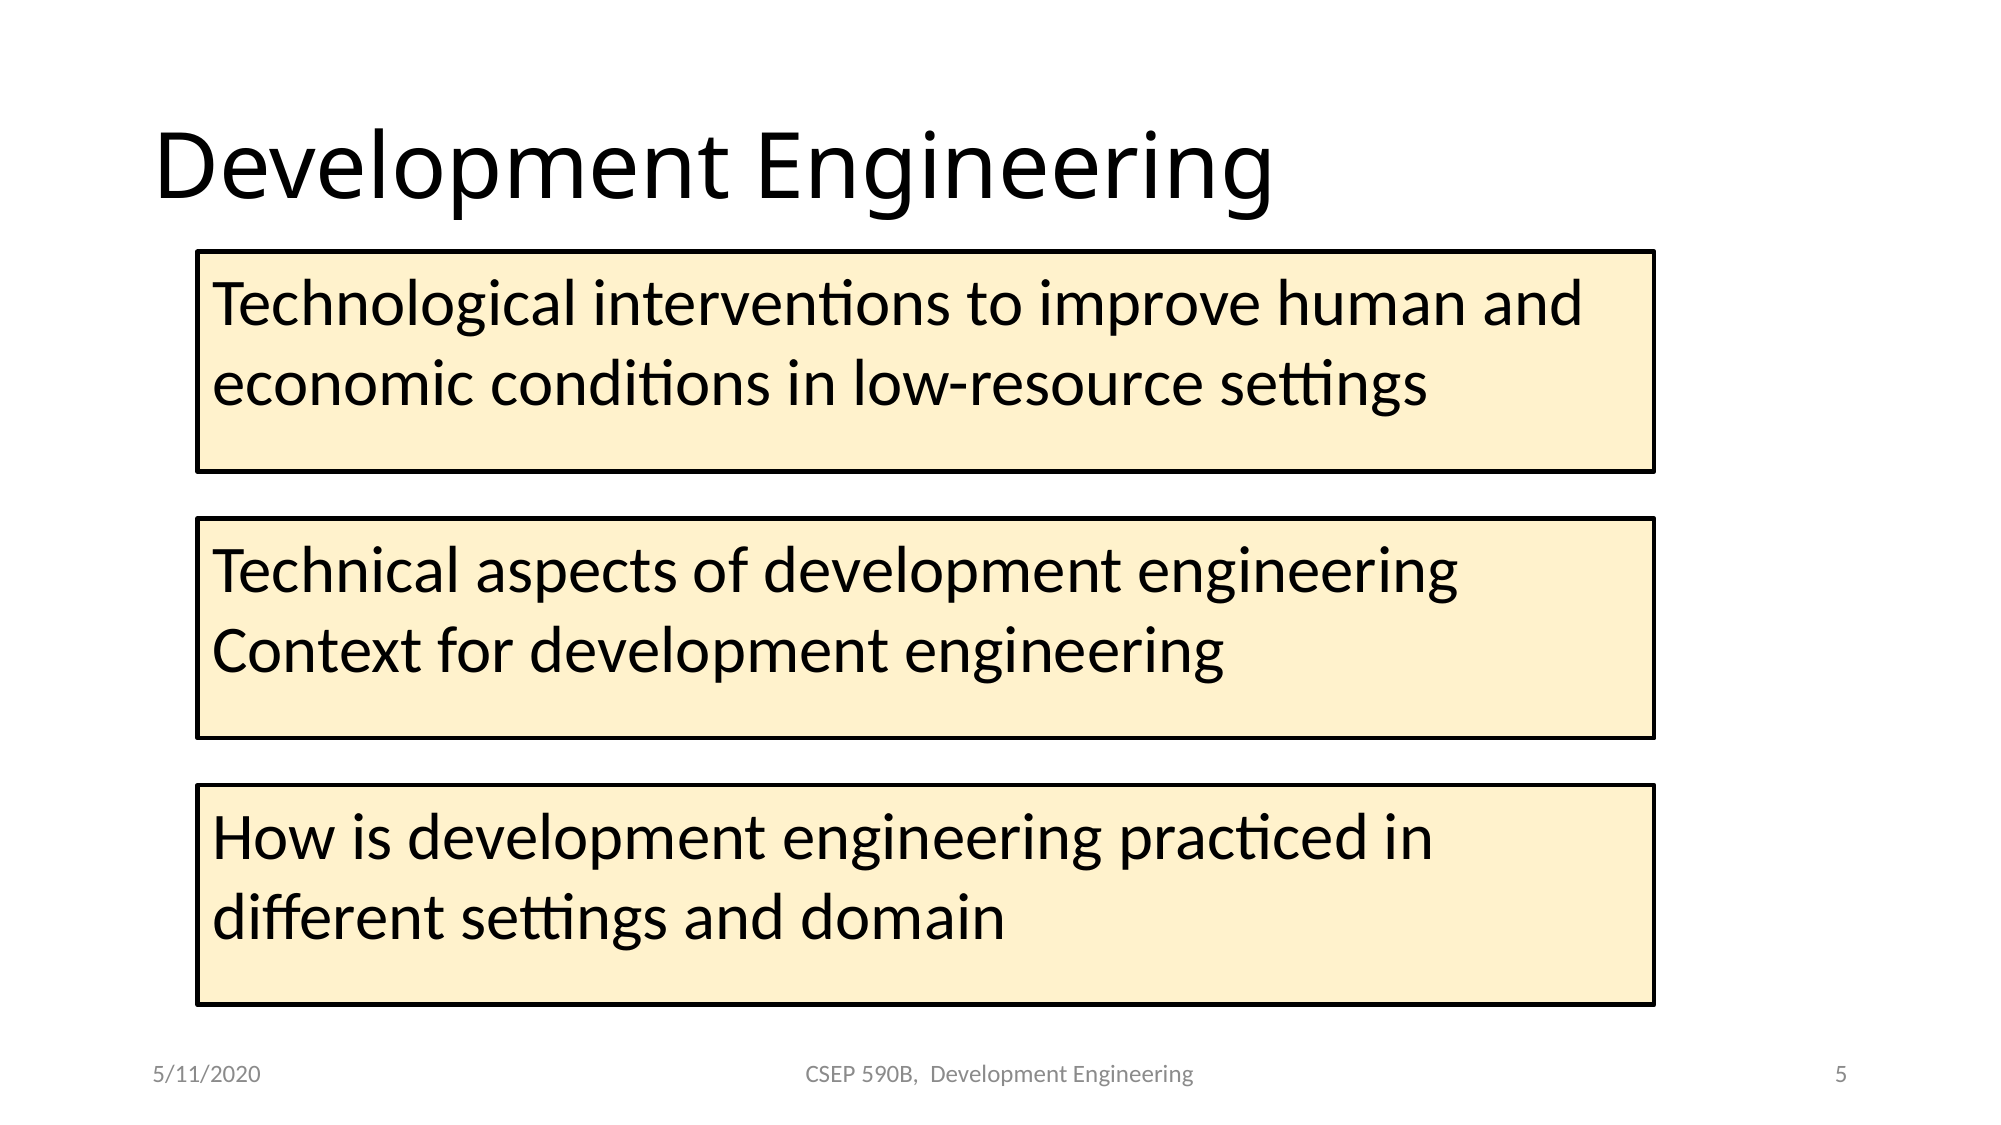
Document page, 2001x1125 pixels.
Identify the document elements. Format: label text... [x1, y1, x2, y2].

text_box Technical aspects of development engineering Context for development engineering [197, 518, 1655, 739]
title Development Engineering [137, 59, 1863, 278]
text_box How is development engineering practiced in different settings and domain [197, 785, 1655, 1005]
text_box Technological interventions to improve human and economic conditions in low-resource settings [197, 251, 1655, 472]
footer CSEP 590B, Development Engineering [662, 1042, 1338, 1103]
slide_number 5 [1412, 1042, 1863, 1103]
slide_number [137, 1042, 588, 1103]
